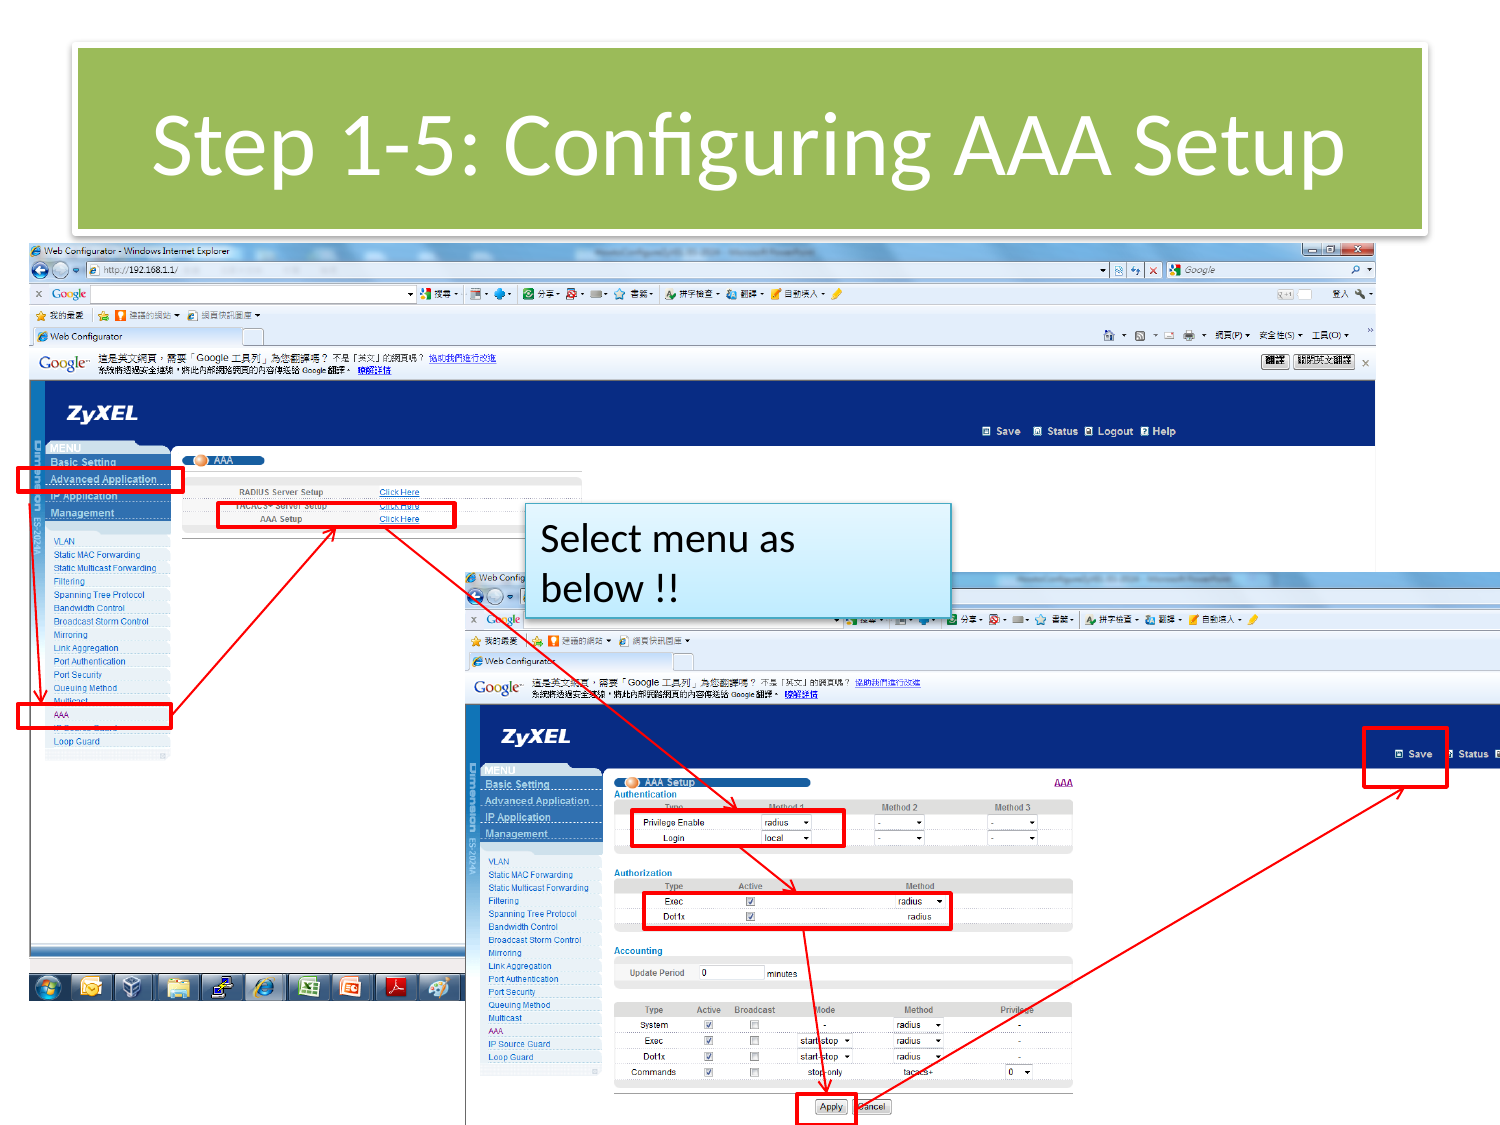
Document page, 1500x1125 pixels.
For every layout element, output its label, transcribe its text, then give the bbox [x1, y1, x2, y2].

title Step 1-5: Configuring AAA Setup [72, 42, 1428, 236]
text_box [383, 526, 739, 811]
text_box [17, 243, 1376, 1002]
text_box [802, 928, 827, 1095]
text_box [856, 786, 1406, 1110]
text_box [737, 845, 798, 894]
picture [464, 572, 1500, 1125]
